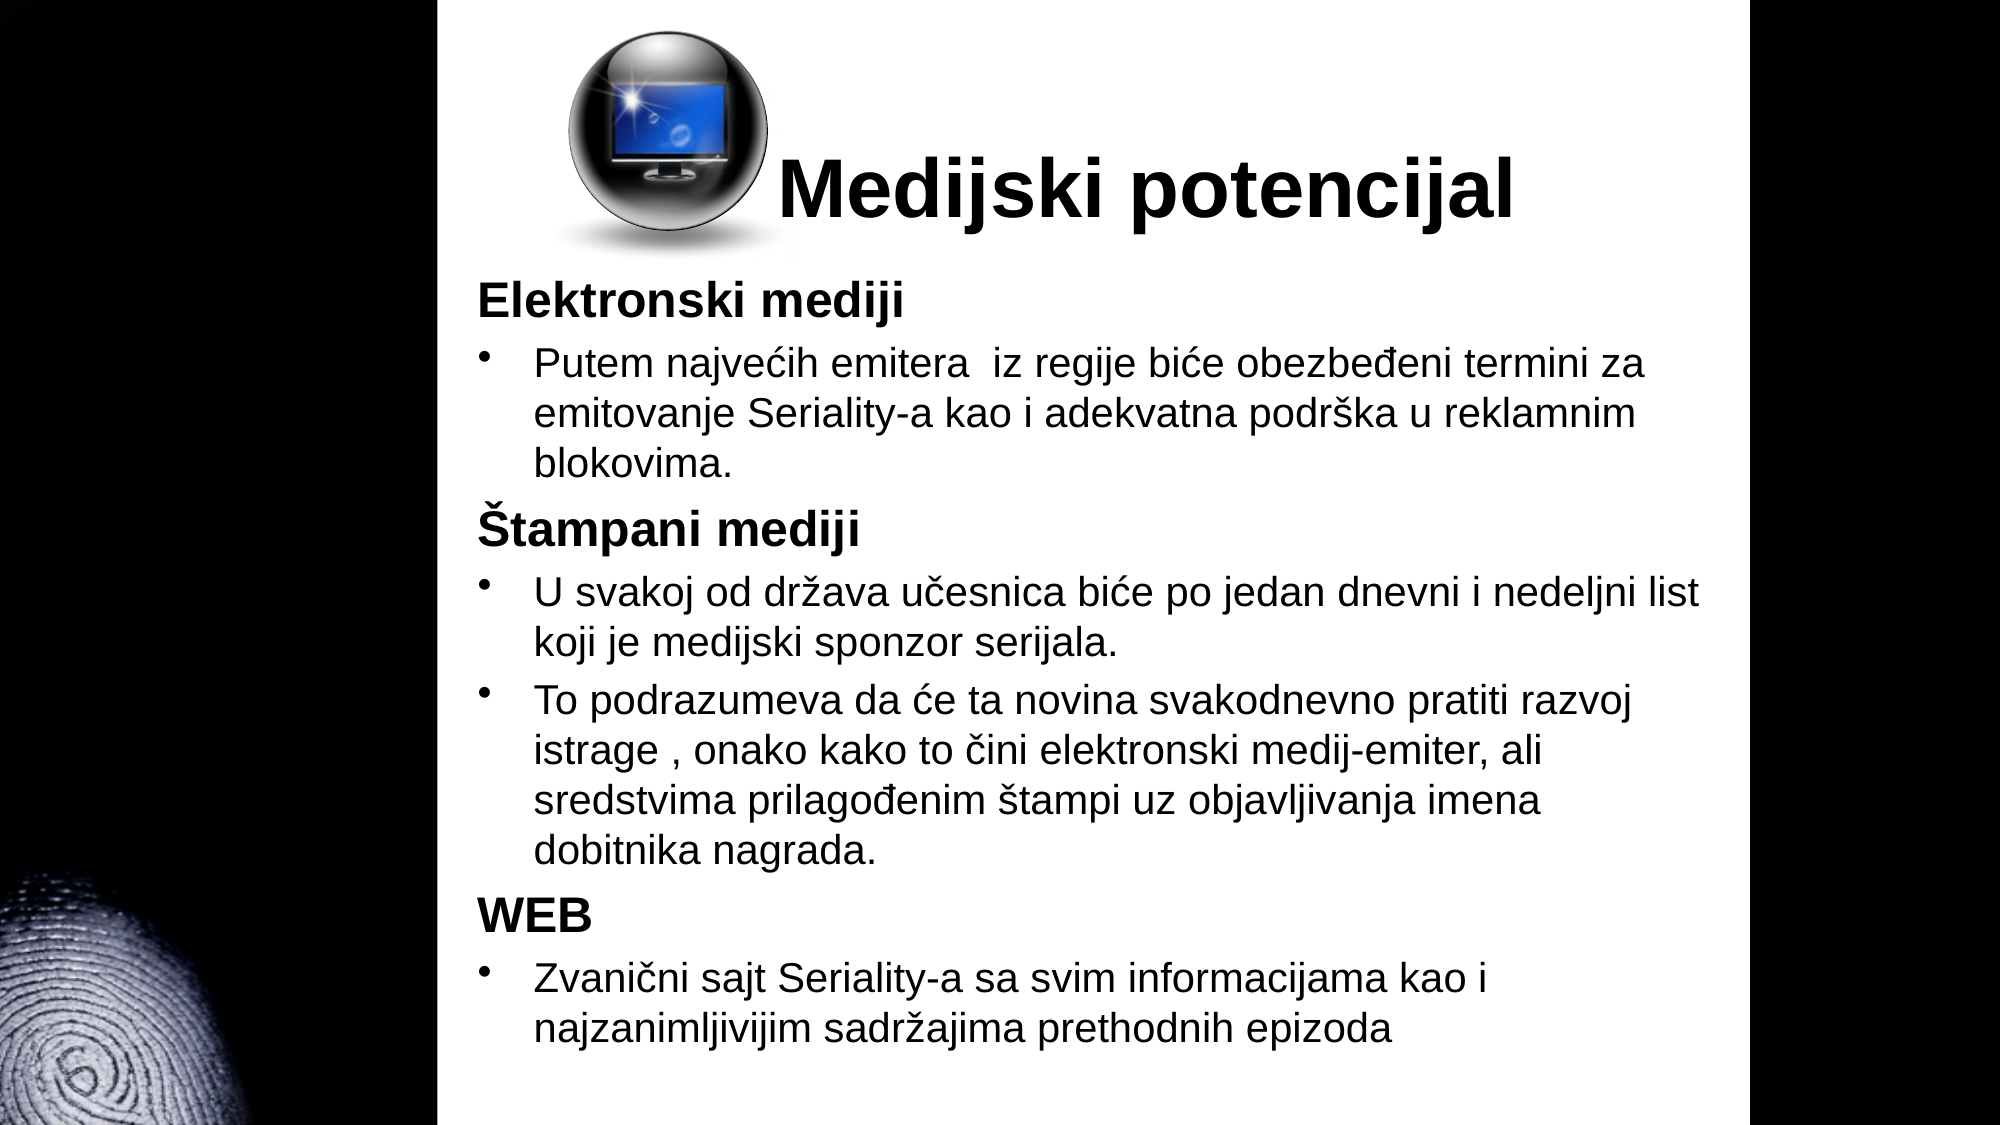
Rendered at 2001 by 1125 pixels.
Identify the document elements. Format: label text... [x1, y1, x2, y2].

text_box [437, 0, 1750, 1125]
picture [1750, 0, 2001, 1125]
list Elektronski mediji Putem najvećih emitera iz regije biće obezbeđeni termini za emitovanje Seriality-a kao i adekvatna podrška u reklamnim blokovima. Štampani mediji U svakoj od država učesnica biće po jedan dnevni i nedeljni list koji je medijski sponzor serijala. To podrazumeva da će ta novina svakodnevno pratiti razvoj istrage , onako kako to čini elektronski medij-emiter, ali sredstvima prilagođenim štampi uz objavljivanja imena dobitnika nagrada. WEB Zvanični sajt Seriality-a sa svim informacijama kao i najzanimljivijim sadržajima prethodnih epizoda [462, 260, 1721, 1093]
title Medijski potencijal [804, 125, 1721, 244]
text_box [537, 0, 801, 263]
picture [0, 0, 437, 1125]
